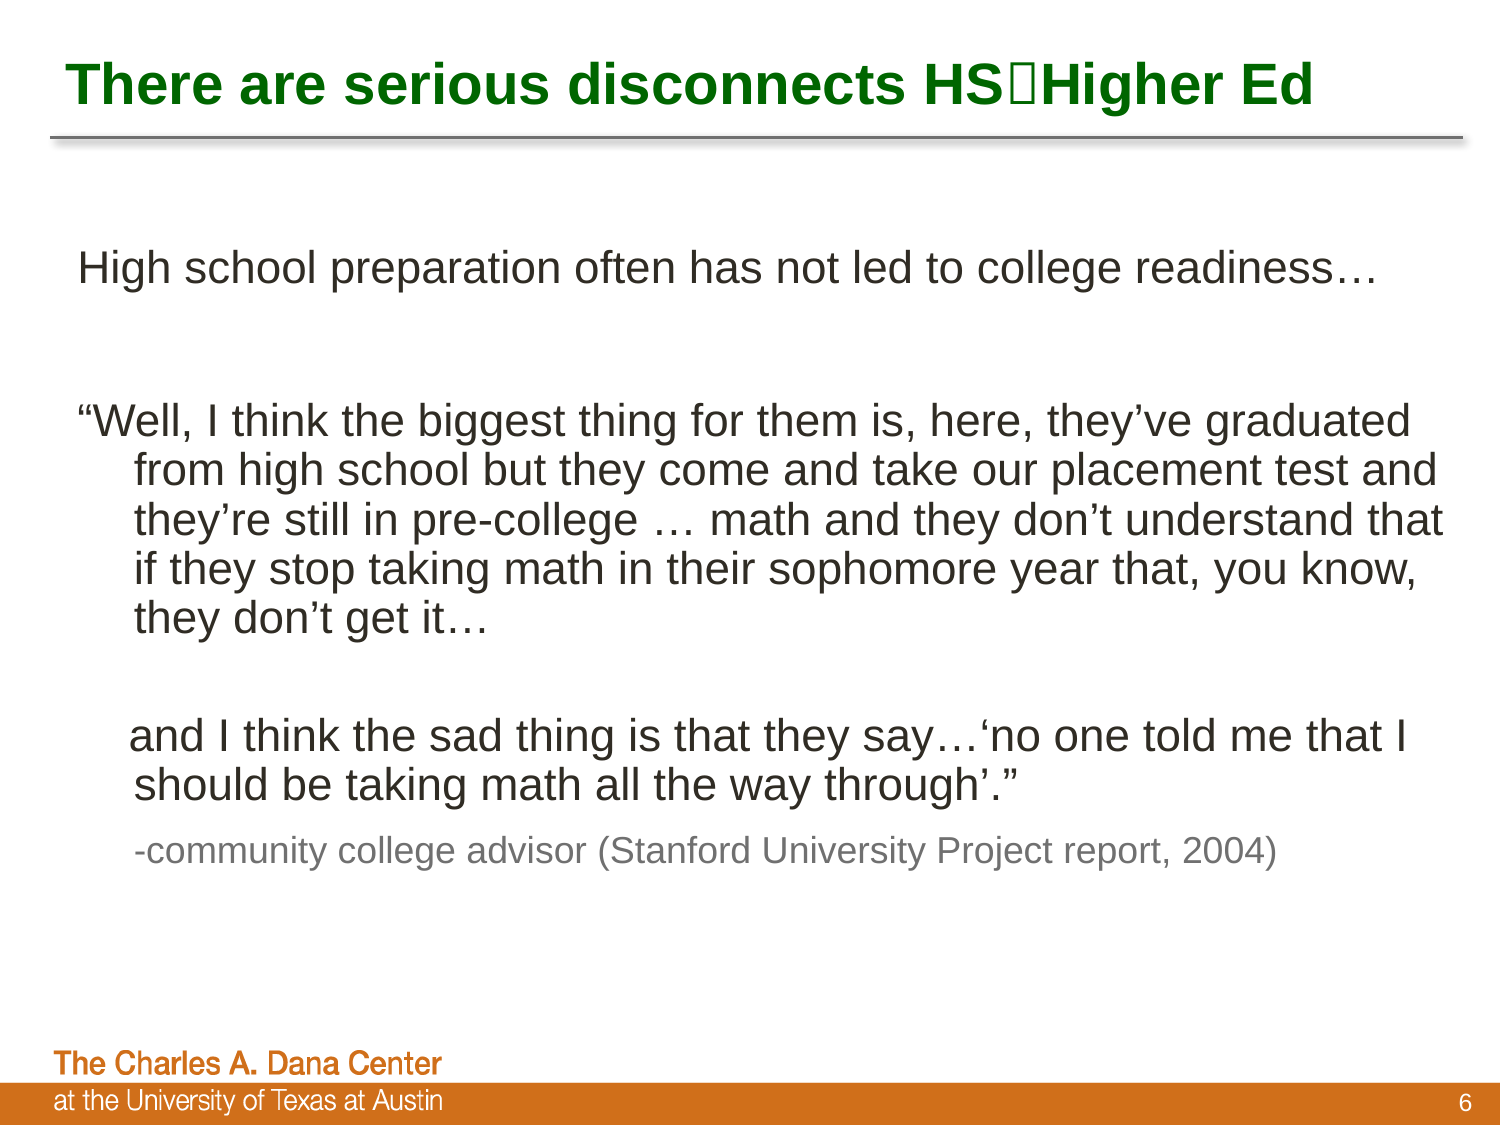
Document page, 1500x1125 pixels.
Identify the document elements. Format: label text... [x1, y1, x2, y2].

slide_number 6 [1412, 1078, 1488, 1117]
title There are serious disconnects HSHigher Ed [50, 37, 1463, 125]
list High school preparation often has not led to college readiness… “Well, I think the biggest thing for them is, here, they’ve graduated from high school but they come and take our placement test and they’re still in pre-college … math and they don’t understand that if they stop taking math in their sophomore year that, you know, they don’t get it… and I think the sad thing is that they say…‘no one told me that I should be taking math all the way through’.” -community college advisor (Stanford University Project report, 2004) [62, 224, 1475, 1075]
picture [0, 1050, 1500, 1125]
